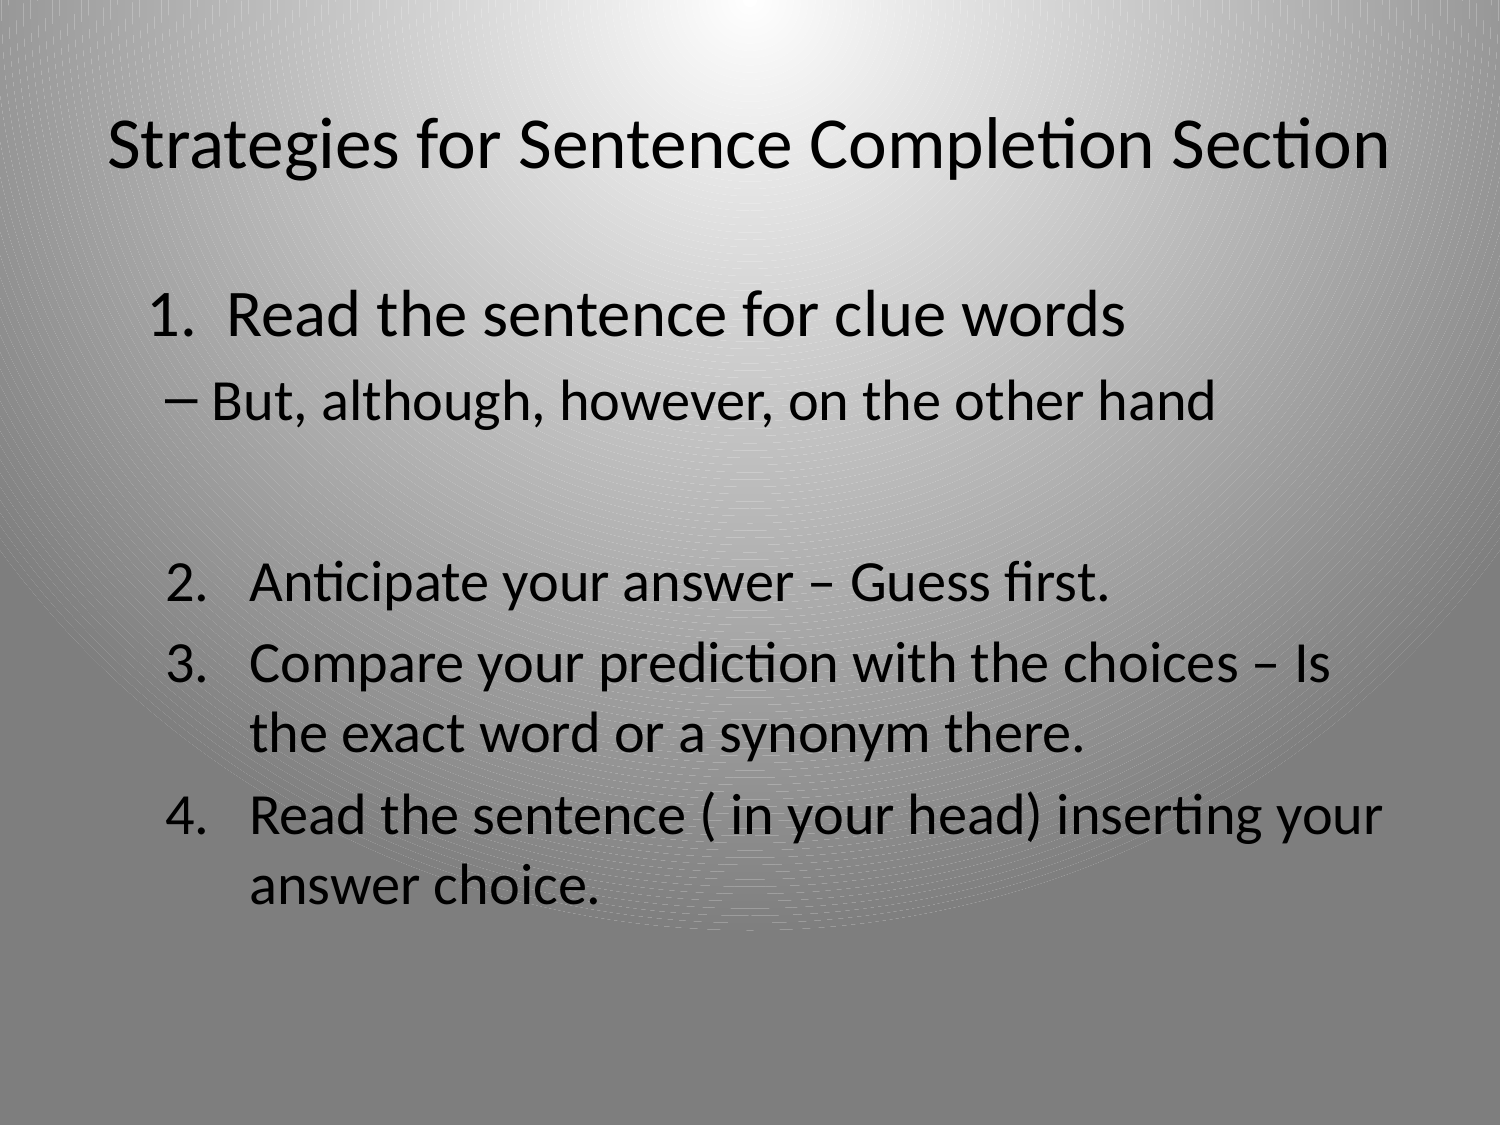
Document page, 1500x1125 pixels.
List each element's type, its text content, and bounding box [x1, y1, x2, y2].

title Strategies for Sentence Completion Section [75, 45, 1425, 233]
list 1. Read the sentence for clue words But, although, however, on the other hand Anticipate your answer – Guess first. Compare your prediction with the choices – Is the exact word or a synonym there. Read the sentence ( in your head) inserting your answer choice. [75, 262, 1425, 1005]
